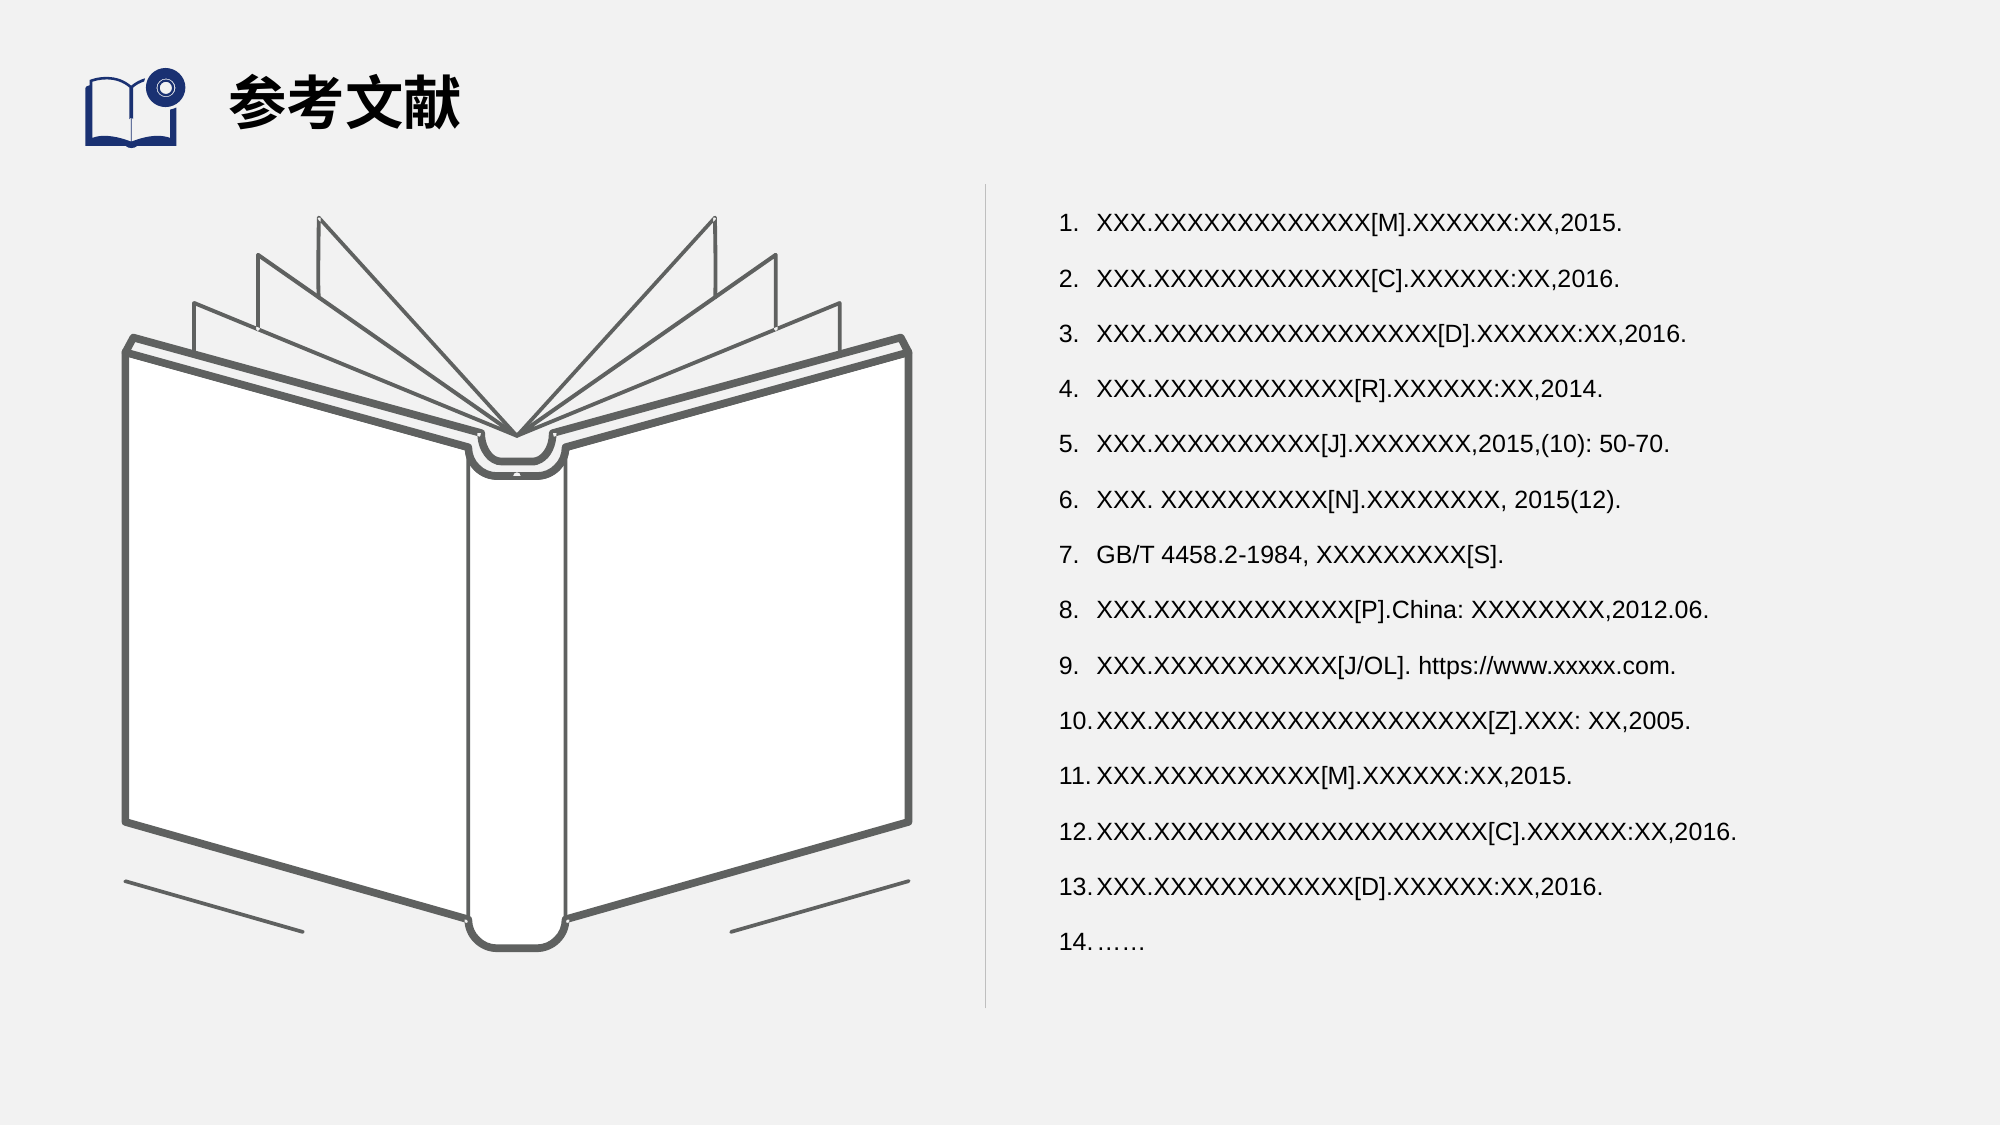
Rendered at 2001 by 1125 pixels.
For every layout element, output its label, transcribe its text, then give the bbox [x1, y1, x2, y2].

text_box [519, 253, 842, 438]
text_box [121, 348, 913, 953]
text_box [192, 253, 515, 438]
text_box [729, 879, 911, 934]
text_box [122, 333, 912, 476]
text_box XXX.XXXXXXXXXXXXX[M].XXXXXX:XX,2015. XXX.XXXXXXXXXXXXX[C].XXXXXX:XX,2016. XXX.XXXXXXXXXXXXXXXXX[D].XXXXXX:XX,2016. XXX.XXXXXXXXXXXX[R].XXXXXX:XX,2014. XXX.XXXXXXXXXX[J].XXXXXXX,2015,(10): 50-70. XXX. XXXXXXXXXX[N].XXXXXXXX, 2015(12). GB/T 4458.2-1984, XXXXXXXXX[S]. XXX.XXXXXXXXXXXX[P].China: XXXXXXXX,2012.06. XXX.XXXXXXXXXXX[J/OL]. https://www.xxxxx.com. XXX.XXXXXXXXXXXXXXXXXXXX[Z].XXX: XX,2005. XXX.XXXXXXXXXX[M].XXXXXX:XX,2015. XXX.XXXXXXXXXXXXXXXXXXXX[C].XXXXXX:XX,2016. XXX.XXXXXXXXXXXX[D].XXXXXX:XX,2016. …… [1044, 184, 1890, 1008]
text_box [568, 358, 904, 914]
text_box [471, 459, 563, 480]
title 参考文献 [213, 35, 1994, 145]
text_box [466, 445, 471, 922]
text_box [471, 468, 563, 944]
text_box [130, 358, 466, 914]
text_box [568, 353, 904, 457]
text_box [123, 879, 305, 934]
text_box [316, 215, 516, 437]
text_box [130, 353, 466, 457]
text_box [563, 445, 568, 922]
text_box [515, 215, 718, 438]
